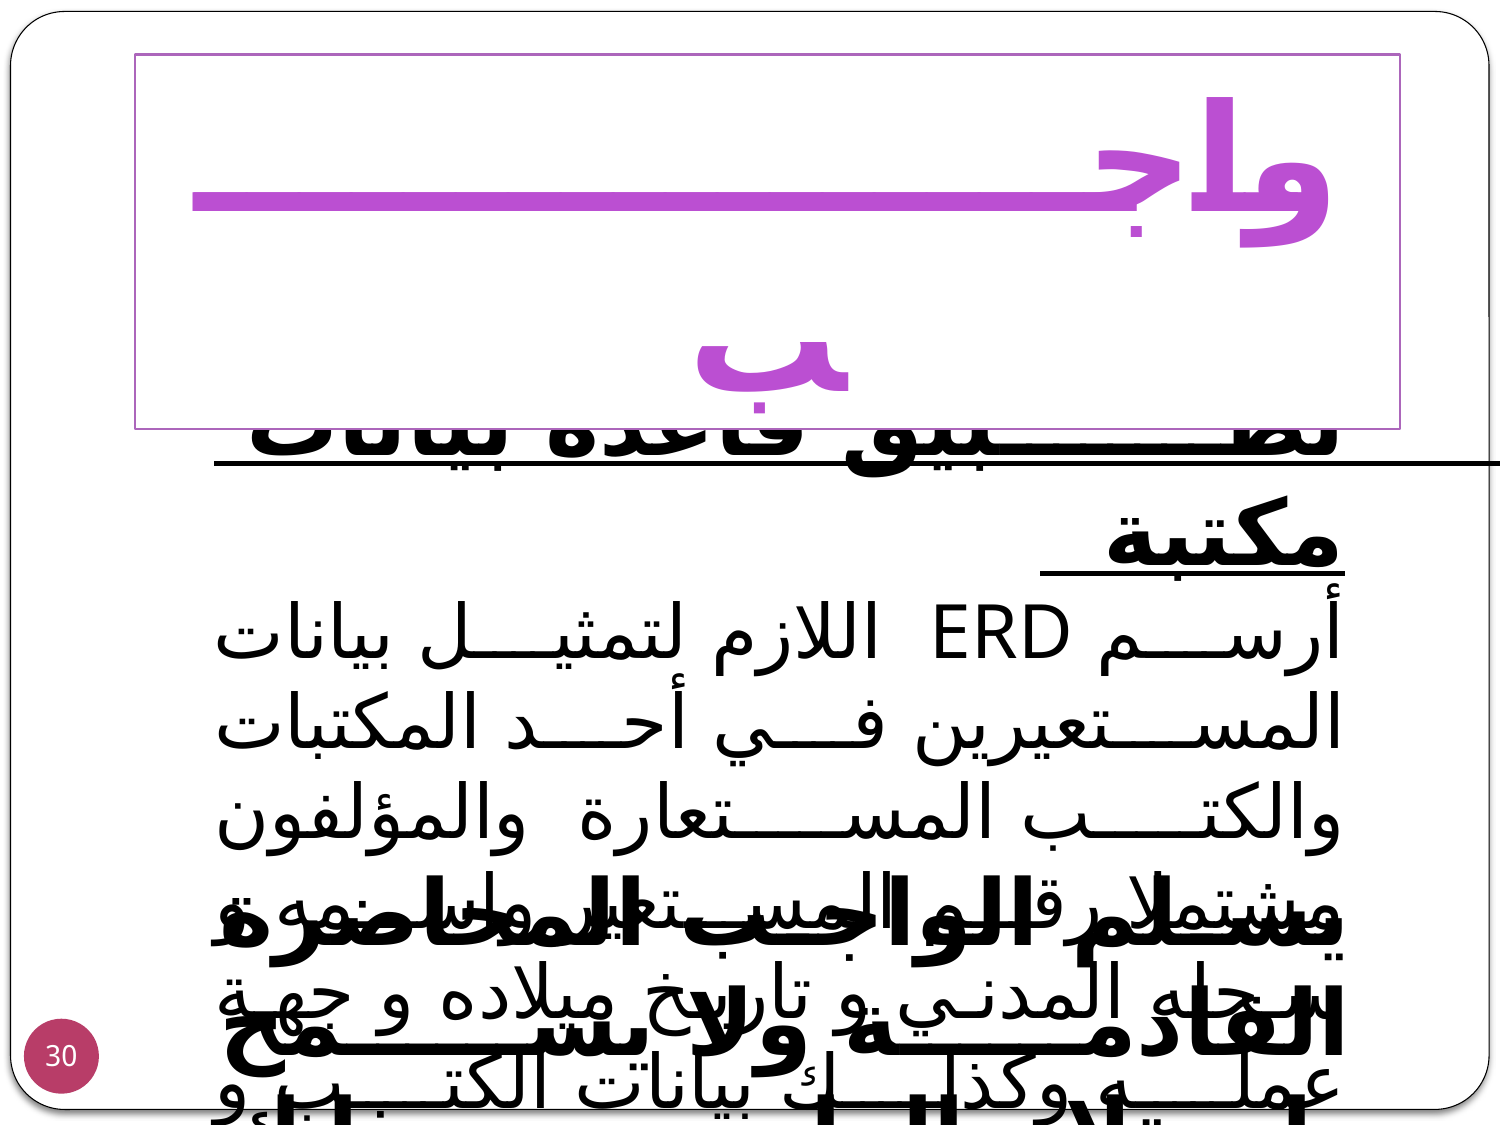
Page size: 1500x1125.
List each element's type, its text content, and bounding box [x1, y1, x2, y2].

slide_number 30 [23, 1018, 99, 1094]
text_box تطبيق قاعدة بيانات مكتبة أرسم ERD اللازم لتمثيل بيانات المستعيرين في أحد المكتبات والكتب المستعارة والمؤلفون مشتملا رقم المستعير واسمه و سجله المدني و تاريخ ميلاده و جهة عمله وكذلك بيانات الكتب و المؤلفين . ثم ارسمي العلاقة الرابطة بين هذه الكيانات . [199, 430, 1360, 1125]
text_box يسلم الواجب المحاضرة القادمة ولا يسمح باستلام الواجب بعد ذلك نهــــــــائــيـــــــــا. [205, 845, 1366, 1125]
text_box واجـــــــــــــــــب [134, 53, 1401, 430]
